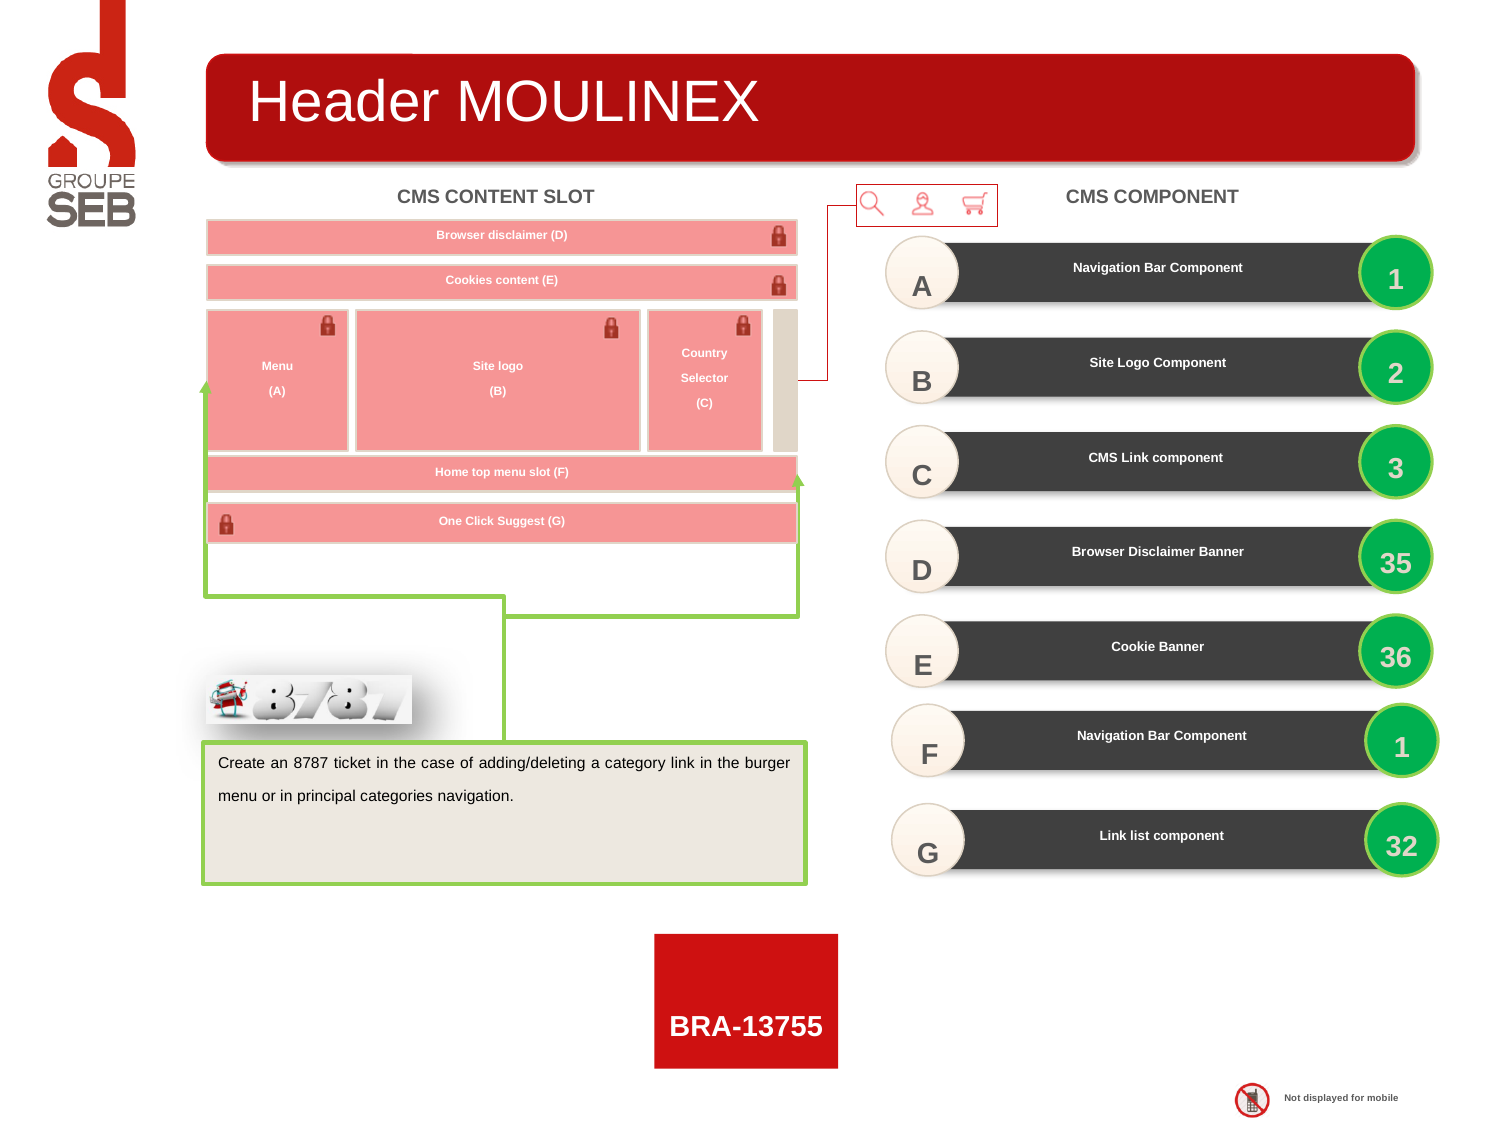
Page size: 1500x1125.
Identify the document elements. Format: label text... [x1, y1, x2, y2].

picture [763, 268, 798, 303]
picture [1233, 1081, 1270, 1118]
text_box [885, 330, 1433, 404]
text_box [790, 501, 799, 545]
text_box Browser disclaimer (D) [204, 218, 765, 257]
picture [728, 309, 762, 344]
text_box [771, 310, 799, 453]
text_box Home top menu slot (F) [541, 454, 799, 494]
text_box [516, 461, 786, 755]
picture [596, 311, 630, 346]
text_box Menu (A) [204, 308, 350, 411]
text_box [174, 412, 537, 711]
text_box Site logo (B) [354, 308, 642, 453]
text_box CMS Content Slot [218, 172, 774, 218]
text_box Create an 8787 ticket in the case of adding/deleting a category link in the burger menu or in principal categories navigation. [203, 742, 806, 885]
text_box Cookies content (E) [204, 263, 791, 302]
text_box Country Selector (C) [645, 308, 764, 453]
text_box Not displayed for mobile [1272, 1082, 1500, 1117]
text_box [891, 703, 1439, 777]
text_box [885, 519, 1433, 593]
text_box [885, 236, 1433, 309]
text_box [885, 425, 1433, 499]
picture [211, 507, 245, 542]
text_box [891, 803, 1439, 877]
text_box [885, 614, 1433, 688]
picture [206, 711, 412, 725]
picture [312, 309, 347, 344]
picture [0, 0, 182, 266]
picture [855, 184, 999, 227]
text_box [796, 205, 857, 381]
text_box BRA-13755 [654, 933, 839, 1069]
title Header MOULINEX [234, 56, 1400, 149]
picture [763, 219, 798, 254]
text_box CMS Component [981, 172, 1324, 228]
